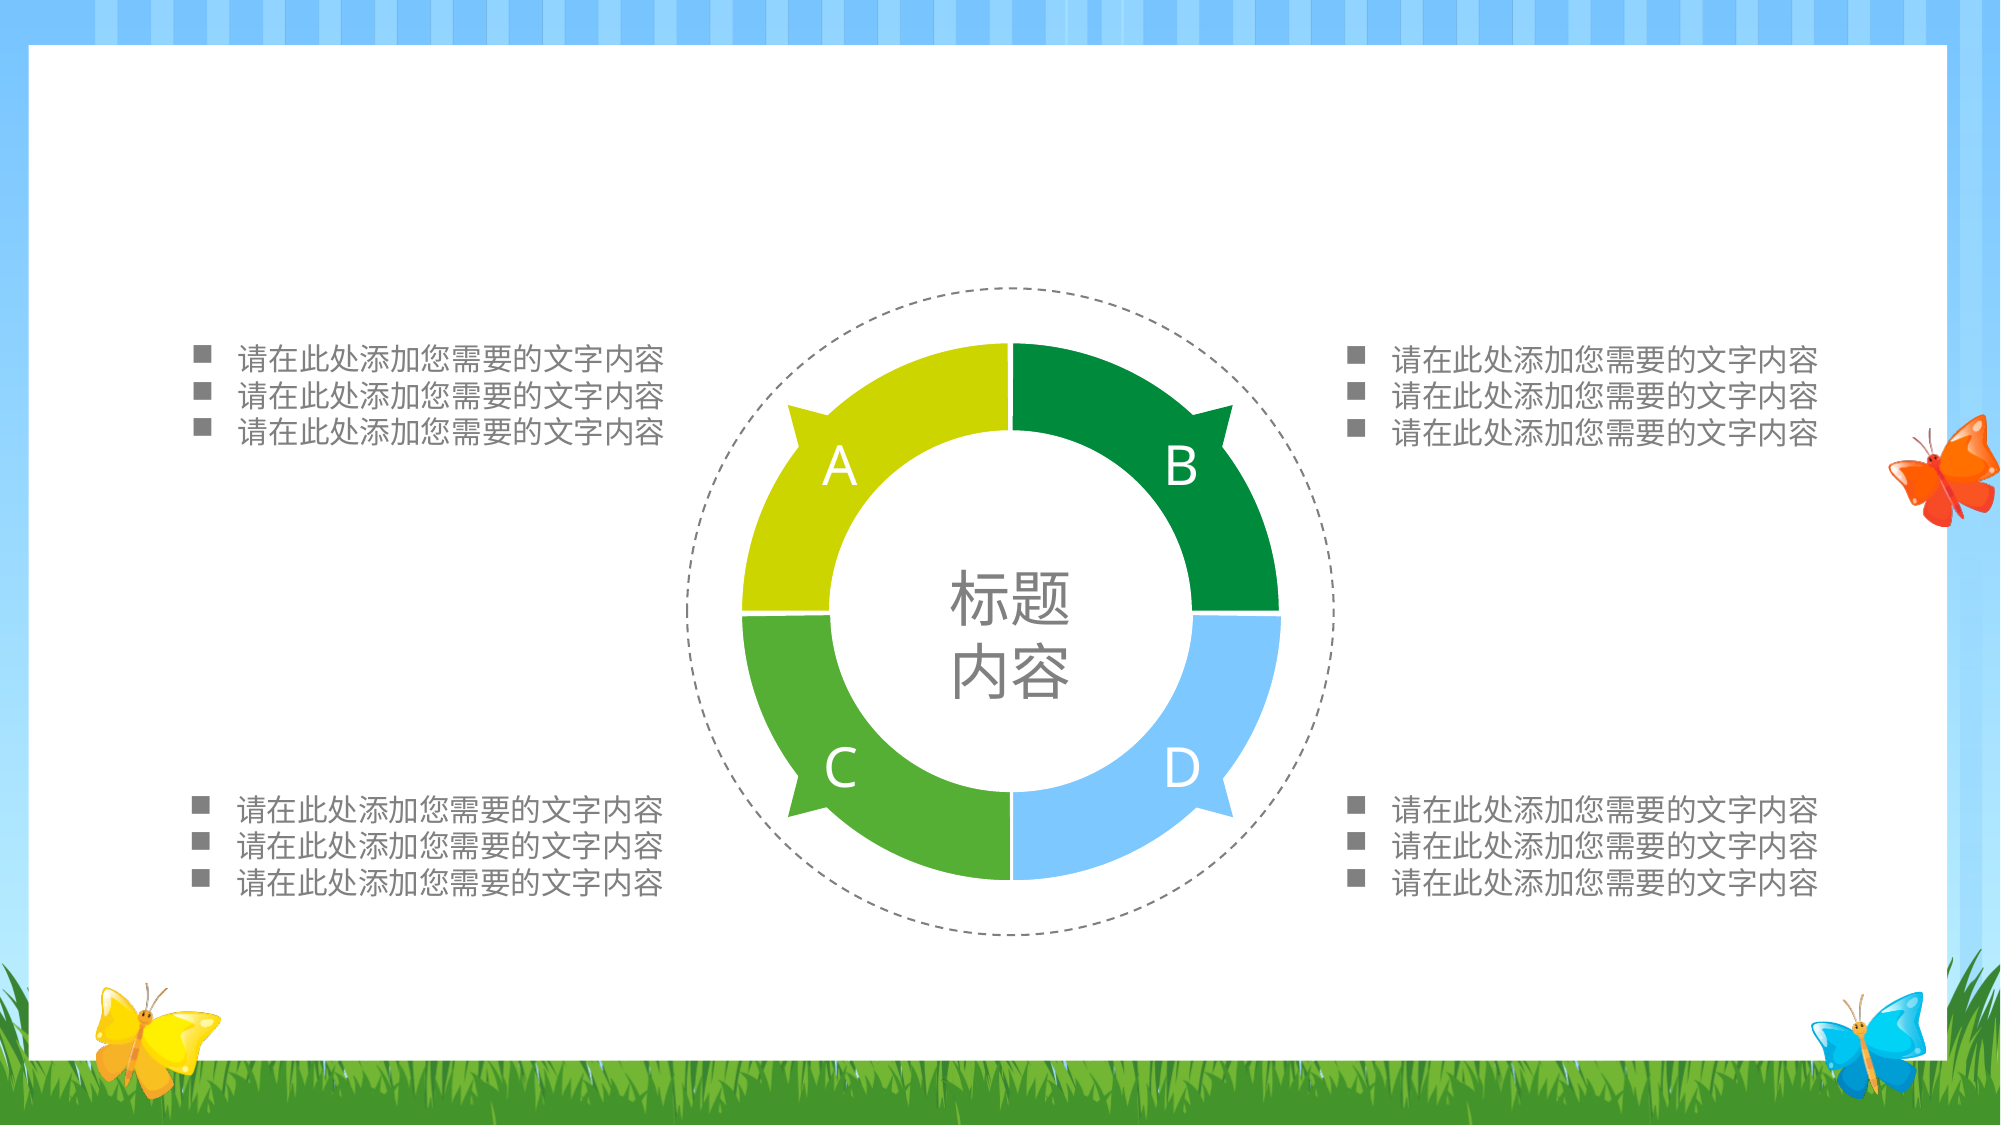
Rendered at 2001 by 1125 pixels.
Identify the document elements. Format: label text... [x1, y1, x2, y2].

text_box 请在此处添加您需要的文字内容 请在此处添加您需要的文字内容 请在此处添加您需要的文字内容 [1222, 783, 1834, 909]
text_box [687, 288, 1334, 936]
picture [0, 0, 2001, 1125]
text_box 请在此处添加您需要的文字内容 请在此处添加您需要的文字内容 请在此处添加您需要的文字内容 [68, 332, 680, 458]
text_box 标题 内容 [850, 552, 1172, 715]
text_box 请在此处添加您需要的文字内容 请在此处添加您需要的文字内容 请在此处添加您需要的文字内容 [66, 783, 679, 909]
text_box 请在此处添加您需要的文字内容 请在此处添加您需要的文字内容 请在此处添加您需要的文字内容 [1222, 333, 1834, 459]
